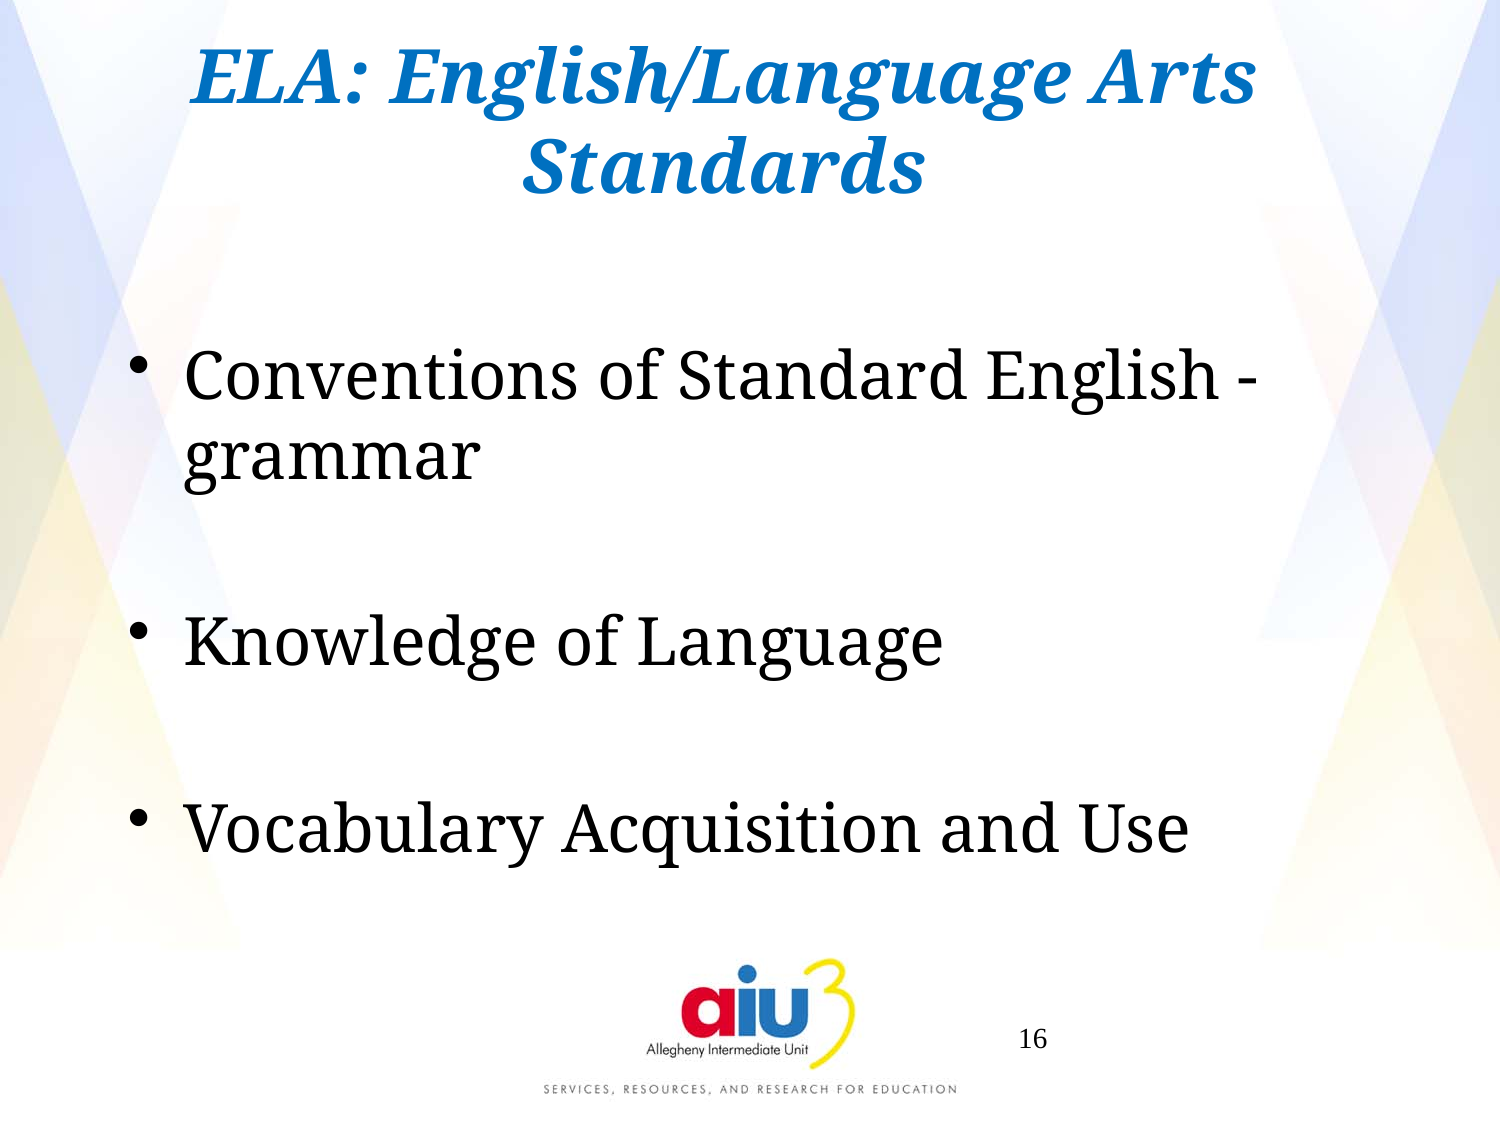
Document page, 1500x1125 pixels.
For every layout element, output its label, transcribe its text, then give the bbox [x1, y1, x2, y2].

title ELA: English/Language Arts Standards [87, 24, 1363, 213]
picture [0, 0, 1500, 1125]
text_box 16 [749, 1012, 1063, 1088]
list Conventions of Standard English - grammar Knowledge of Language Vocabulary Acquisition and Use [112, 324, 1388, 1001]
